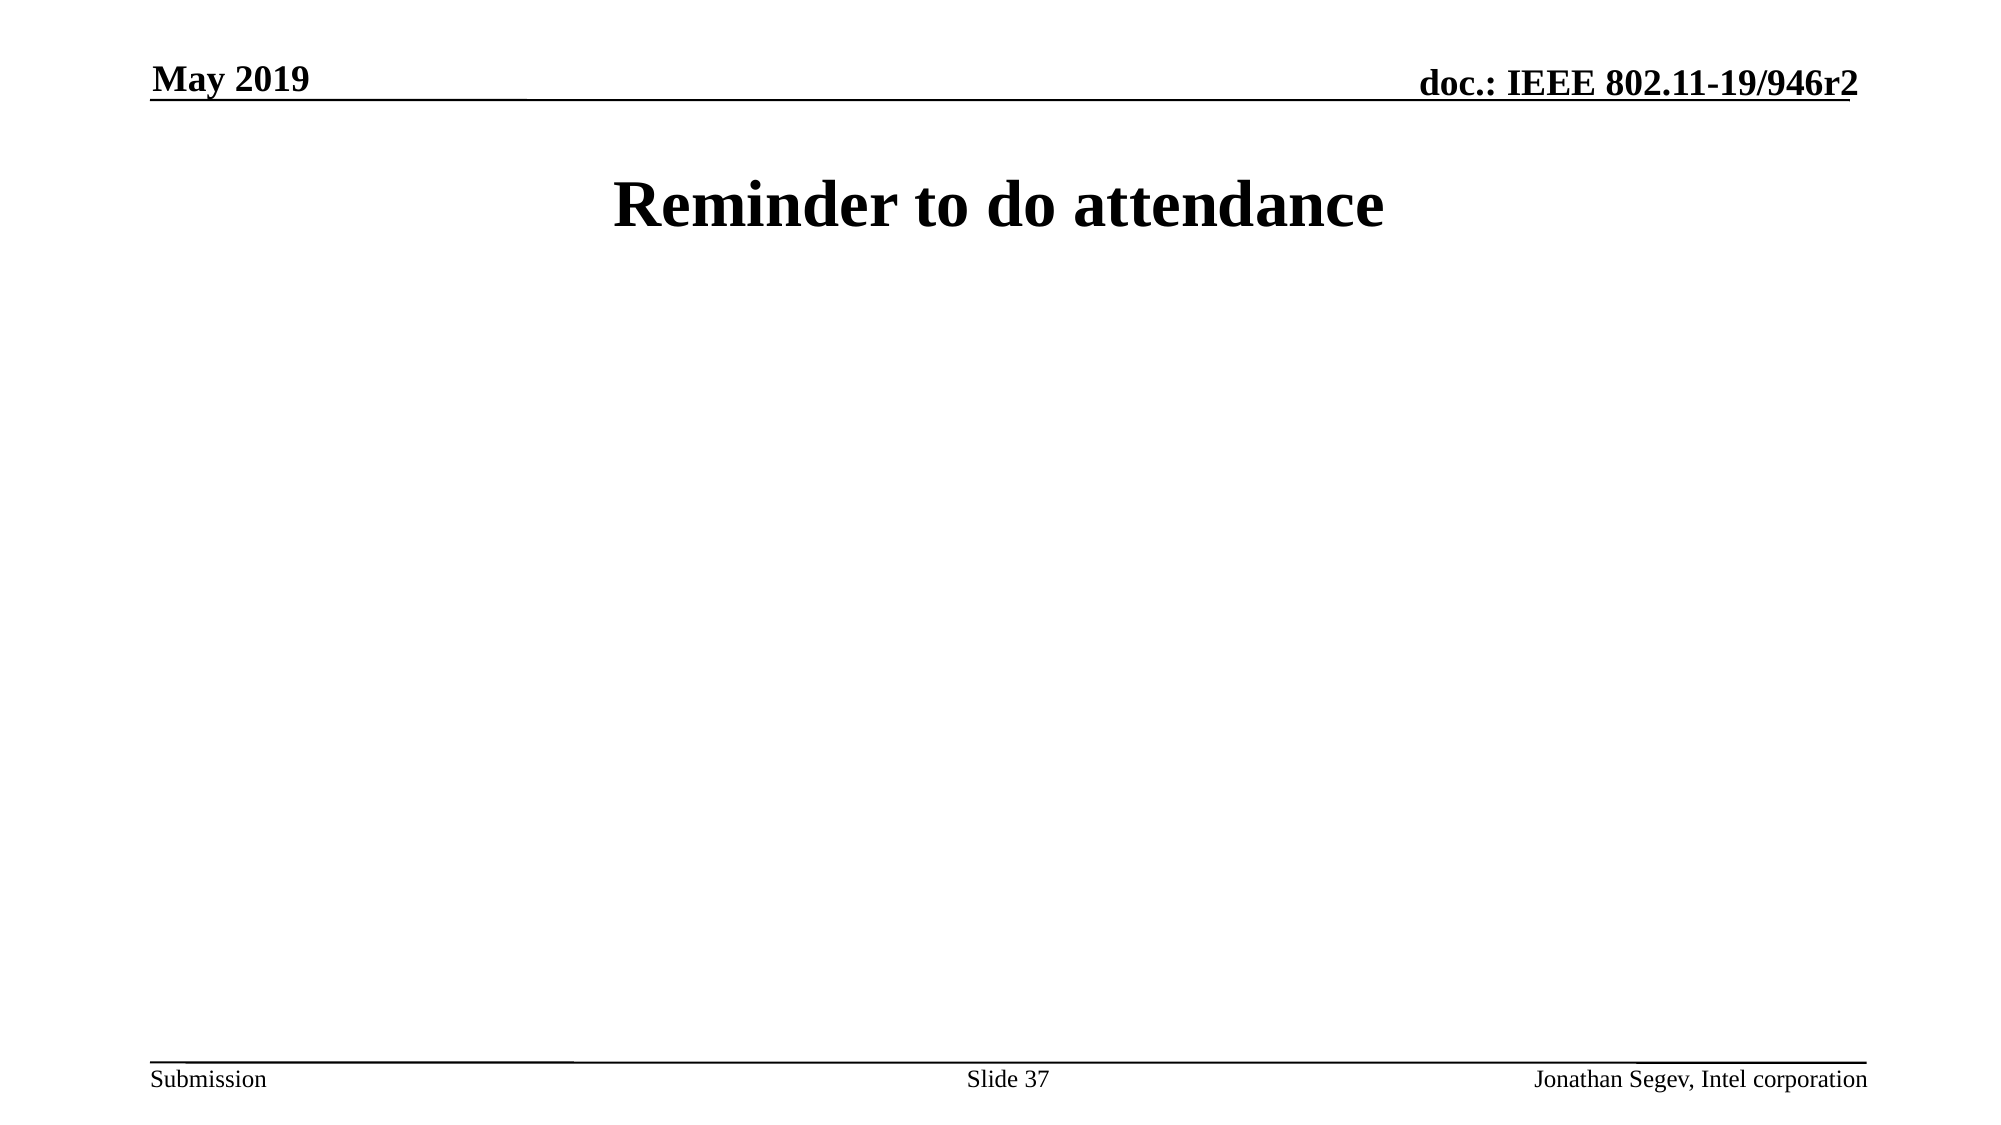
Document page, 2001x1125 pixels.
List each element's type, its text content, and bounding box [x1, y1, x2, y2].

footer Jonathan Segev, Intel corporation [1171, 1061, 1869, 1093]
title Reminder to do attendance [149, 112, 1850, 288]
slide_number Slide 37 [950, 1061, 1067, 1123]
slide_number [152, 54, 563, 100]
